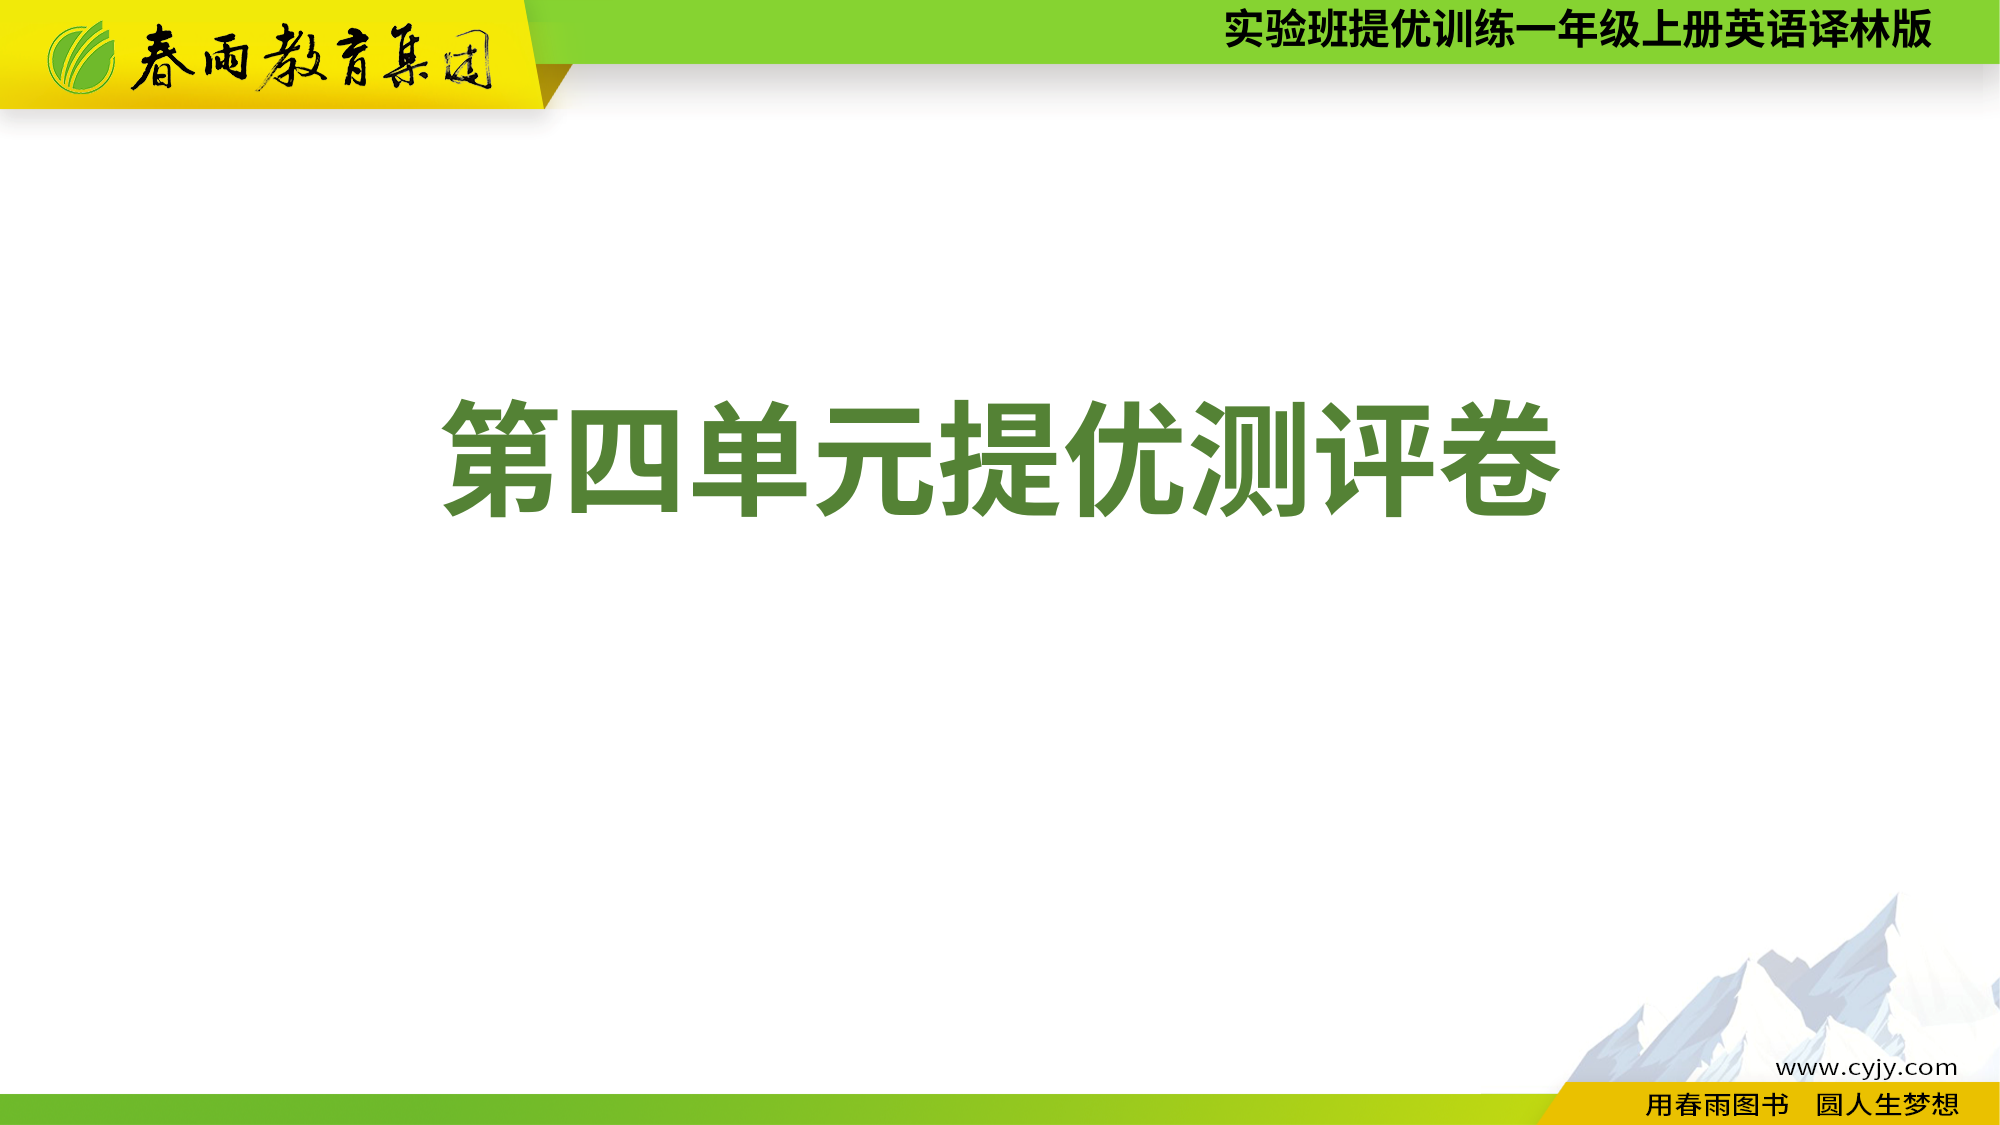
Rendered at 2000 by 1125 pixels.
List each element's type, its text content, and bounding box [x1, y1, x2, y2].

picture [0, 0, 2000, 298]
text_box 第四单元提优测评卷 [0, 298, 2000, 539]
picture [0, 539, 2000, 1125]
